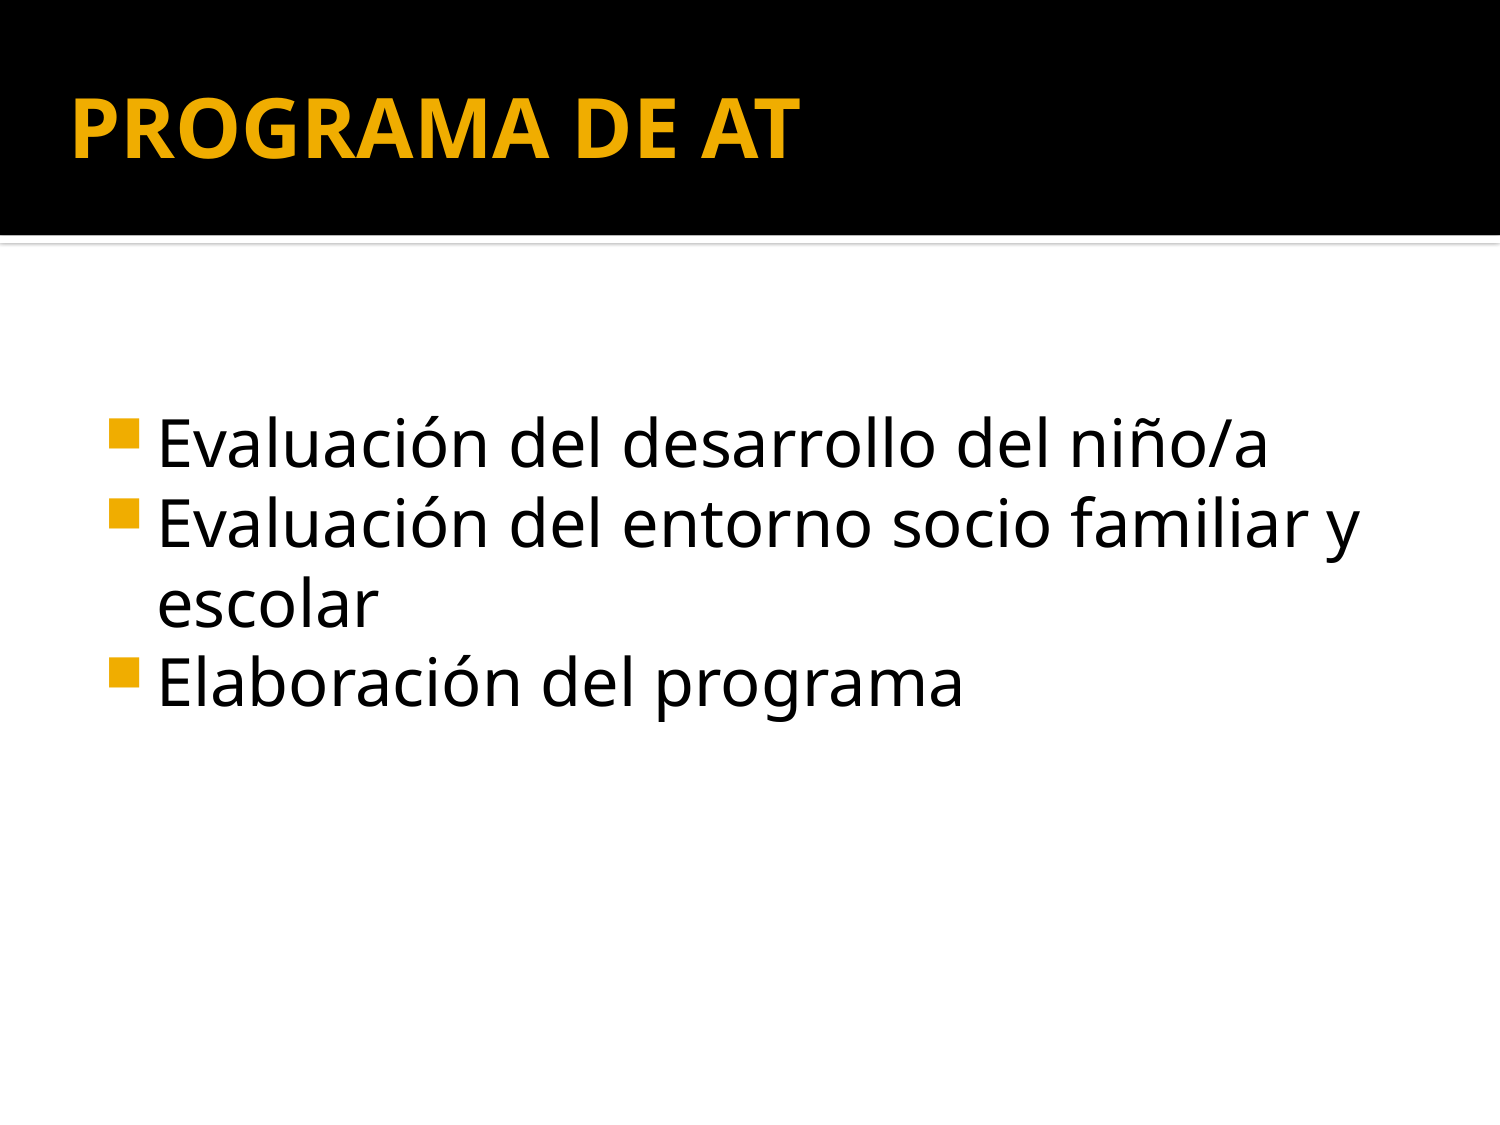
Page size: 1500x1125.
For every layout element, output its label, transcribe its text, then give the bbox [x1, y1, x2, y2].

list Evaluación del desarrollo del niño/a Evaluación del entorno socio familiar y escolar Elaboración del programa [75, 385, 1425, 1005]
title PROGRAMA DE AT [53, 30, 1404, 219]
